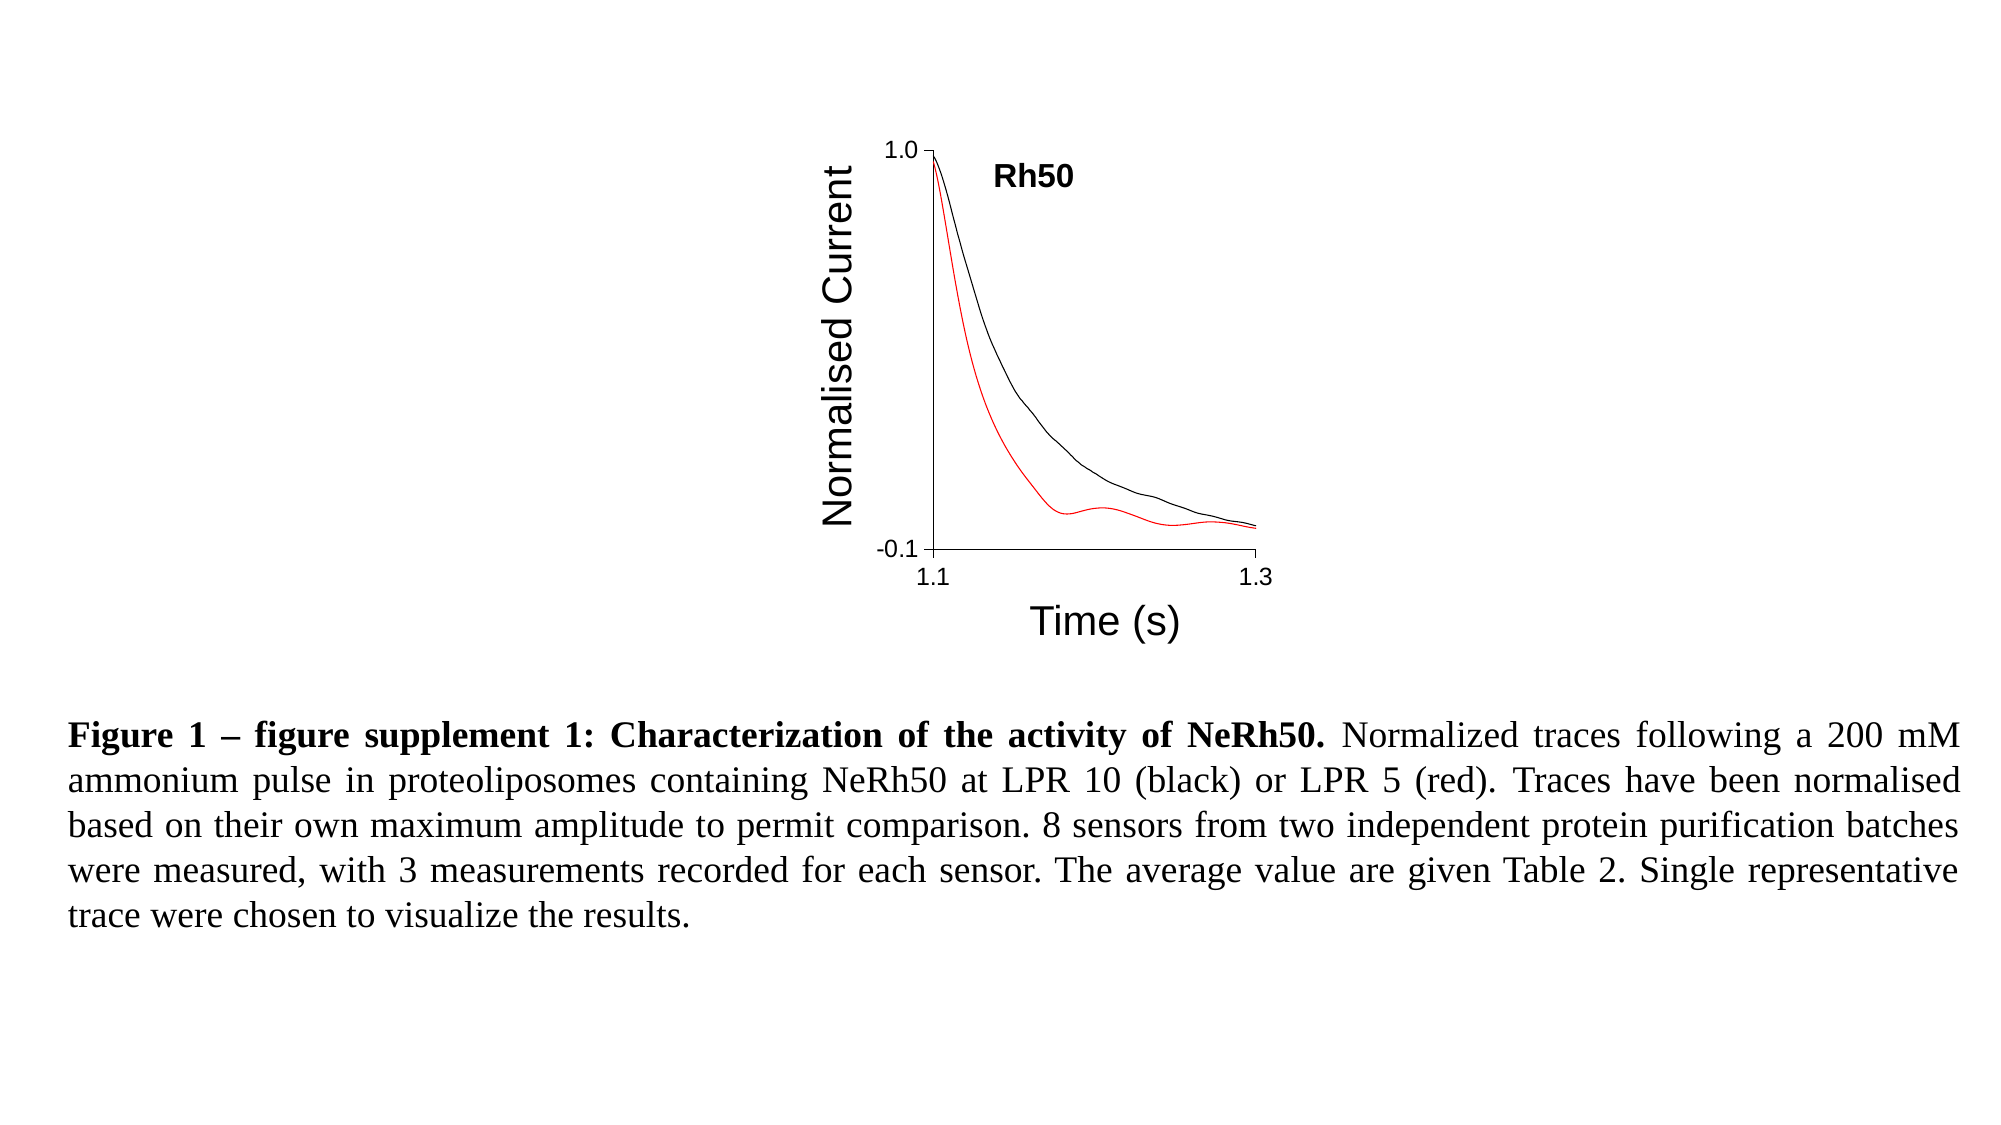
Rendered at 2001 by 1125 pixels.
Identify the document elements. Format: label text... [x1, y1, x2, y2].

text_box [802, 124, 1282, 652]
text_box Figure 1 – figure supplement 1: Characterization of the activity of NeRh50. Normalized traces following a 200 mM ammonium pulse in proteoliposomes containing NeRh50 at LPR 10 (black) or LPR 5 (red). Traces have been normalised based on their own maximum amplitude to permit comparison. 8 sensors from two independent protein purification batches were measured, with 3 measurements recorded for each sensor. The average value are given Table 2. Single representative trace were chosen to visualize the results. [53, 702, 1976, 943]
